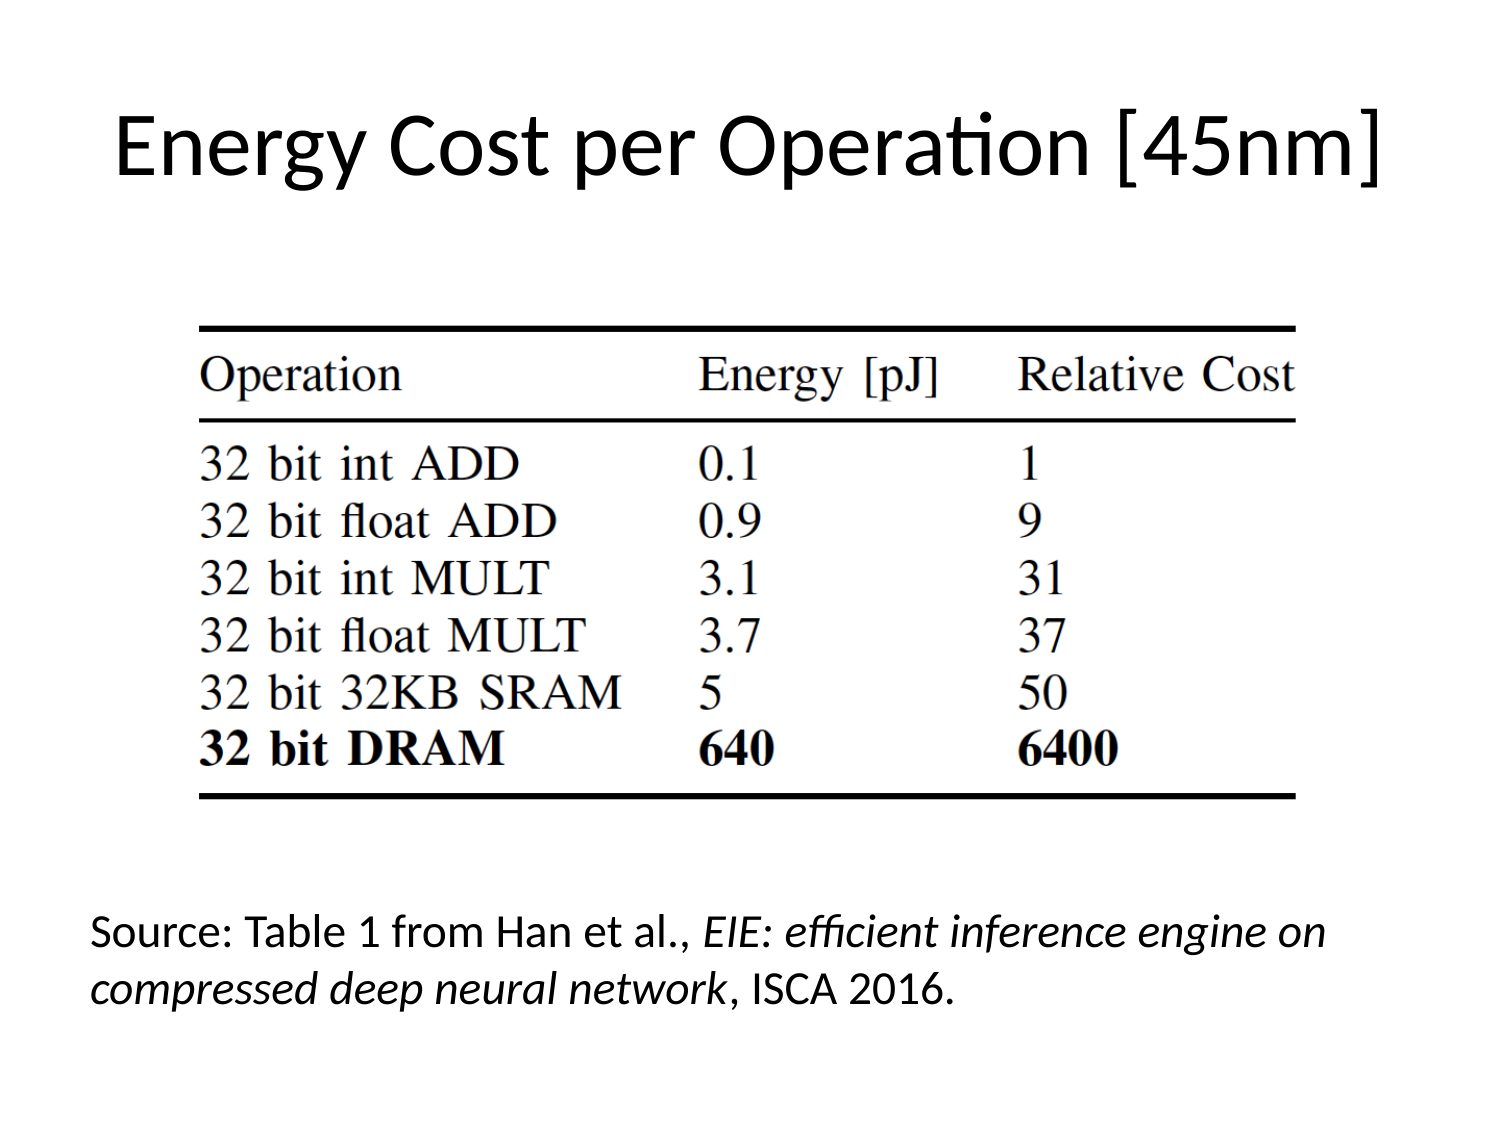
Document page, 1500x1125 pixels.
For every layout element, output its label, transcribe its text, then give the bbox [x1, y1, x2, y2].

title Energy Cost per Operation [45nm] [75, 45, 1425, 233]
list Source: Table 1 from Han et al., EIE: efficient inference engine on compressed deep neural network, ISCA 2016. [75, 892, 1425, 1023]
picture [173, 308, 1327, 817]
